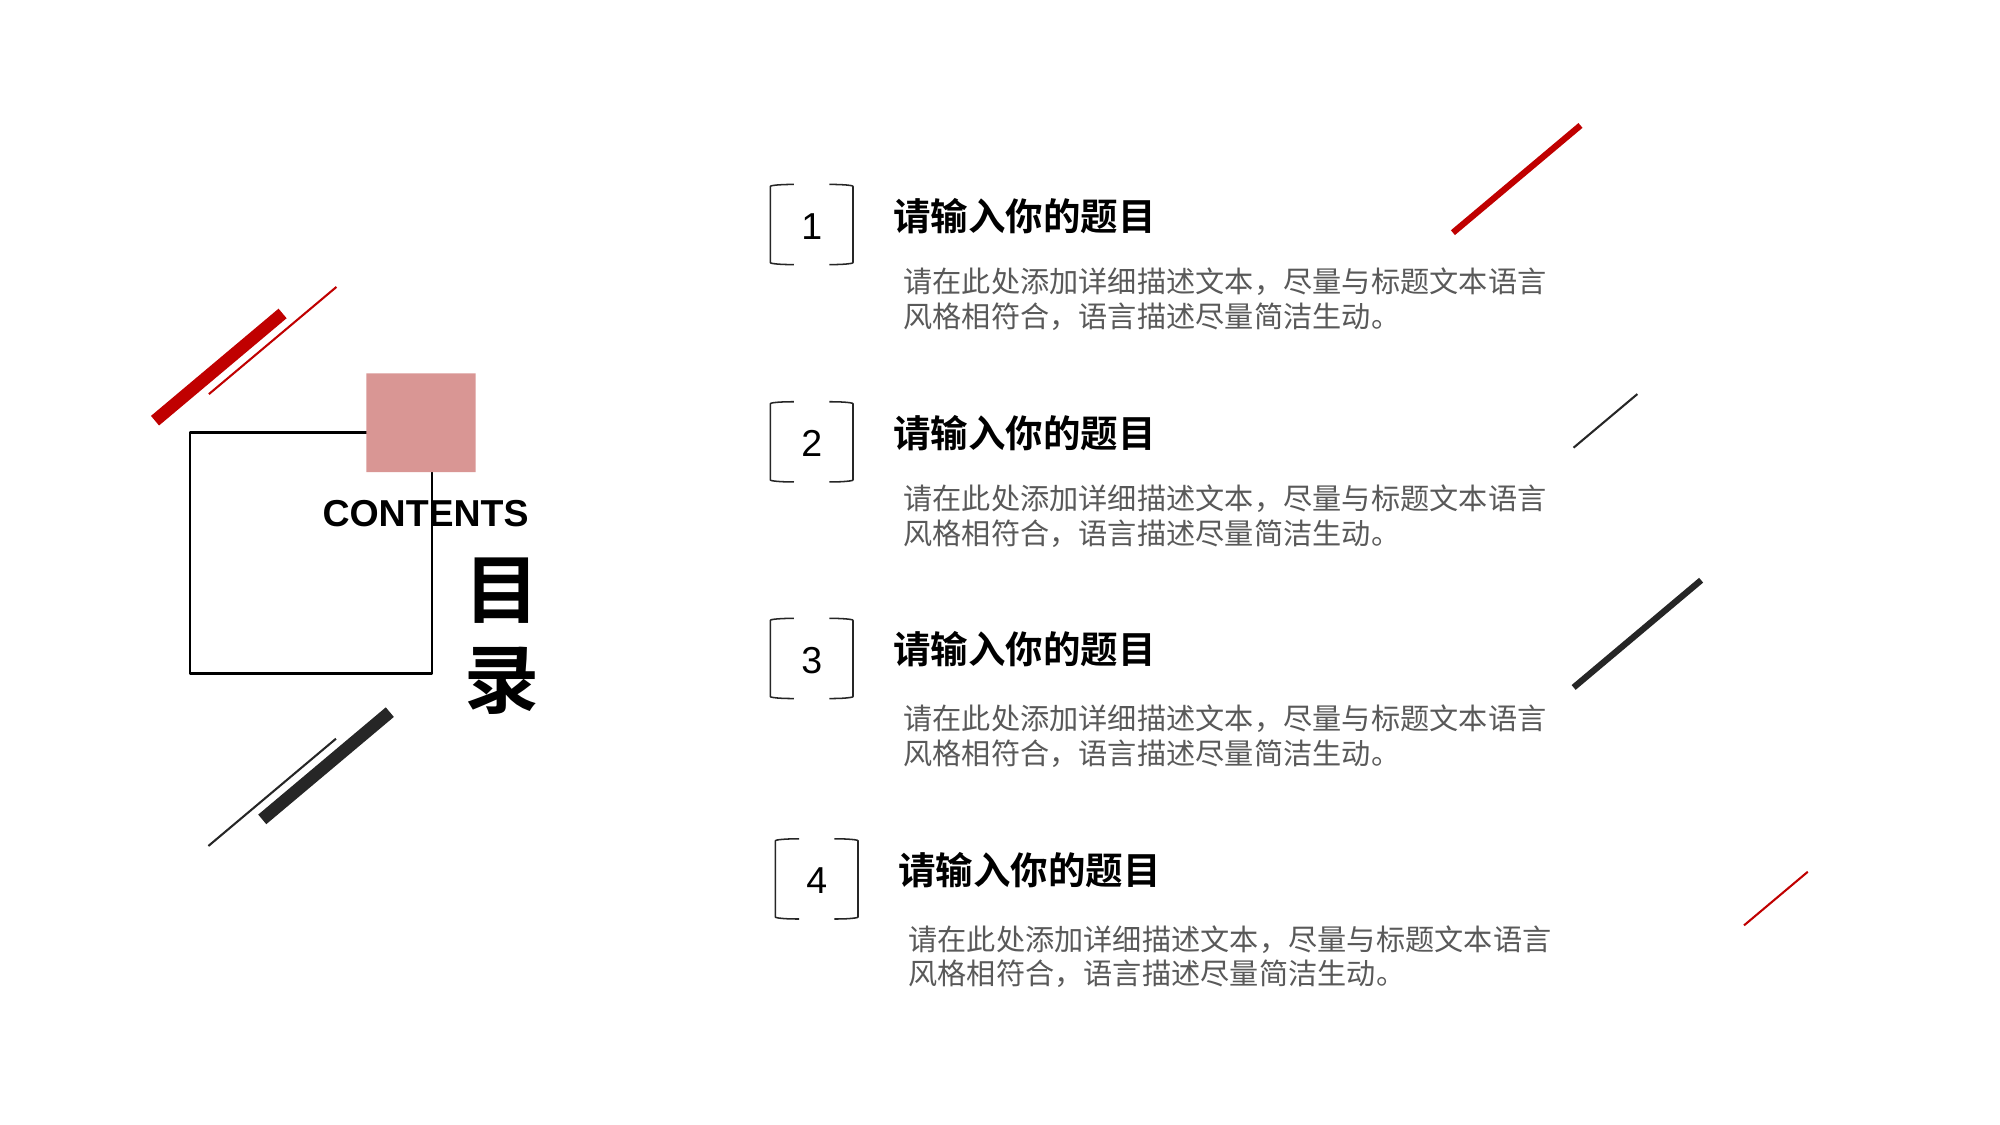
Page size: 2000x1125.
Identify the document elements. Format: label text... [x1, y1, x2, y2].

text_box [188, 430, 434, 676]
text_box 目录 [449, 535, 626, 731]
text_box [154, 286, 337, 421]
text_box [364, 371, 478, 474]
text_box CONTENTS [307, 481, 559, 542]
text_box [1452, 125, 1581, 233]
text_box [208, 711, 391, 847]
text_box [775, 838, 1579, 1000]
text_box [770, 184, 1574, 343]
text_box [1573, 393, 1638, 448]
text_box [770, 401, 1574, 559]
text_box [1573, 579, 1702, 688]
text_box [1743, 871, 1809, 926]
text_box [770, 618, 1574, 780]
